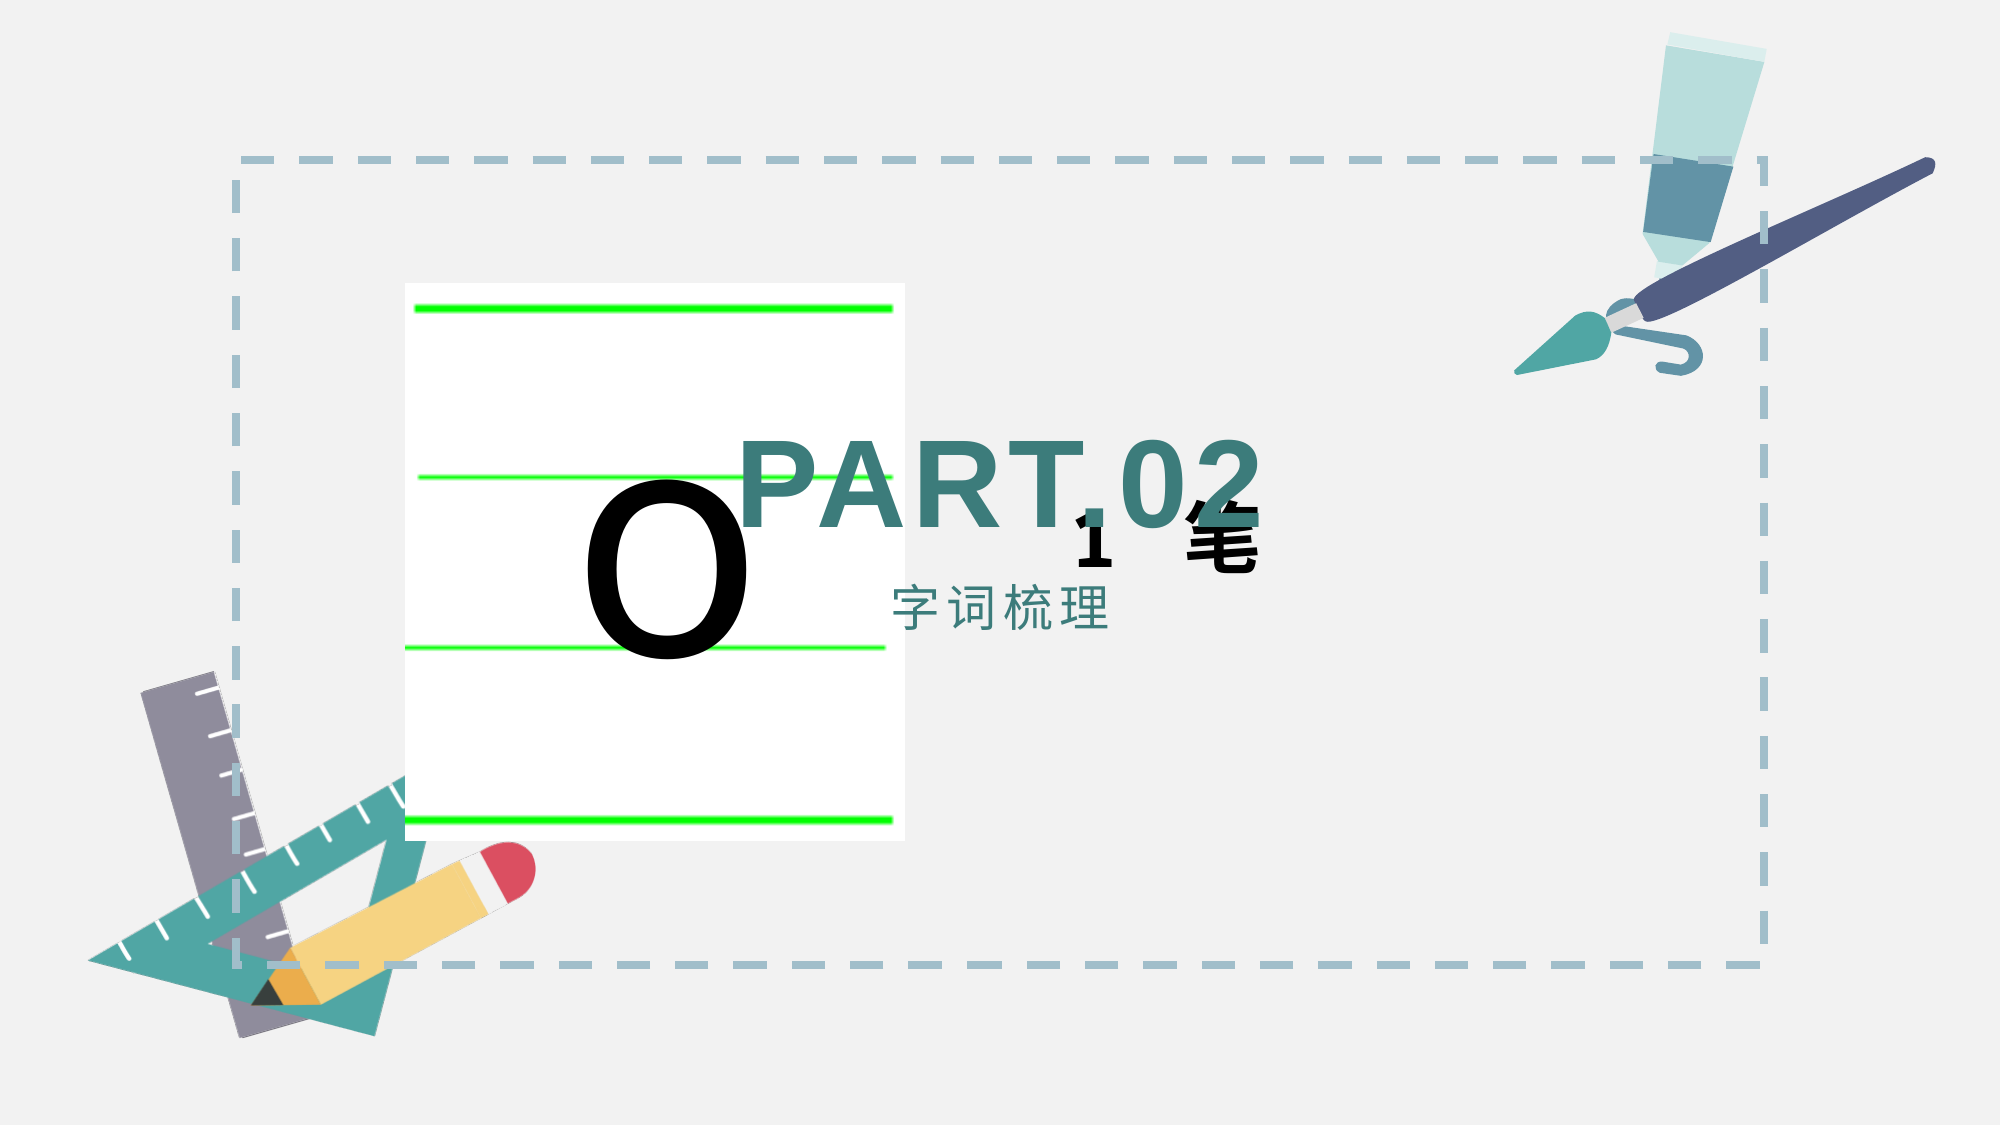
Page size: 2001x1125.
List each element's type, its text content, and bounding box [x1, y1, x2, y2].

text_box PART.02 [905, 381, 1523, 573]
text_box 1 笔 [1055, 481, 1538, 591]
text_box 字词梳理 [905, 576, 1523, 743]
picture [87, 283, 905, 1039]
